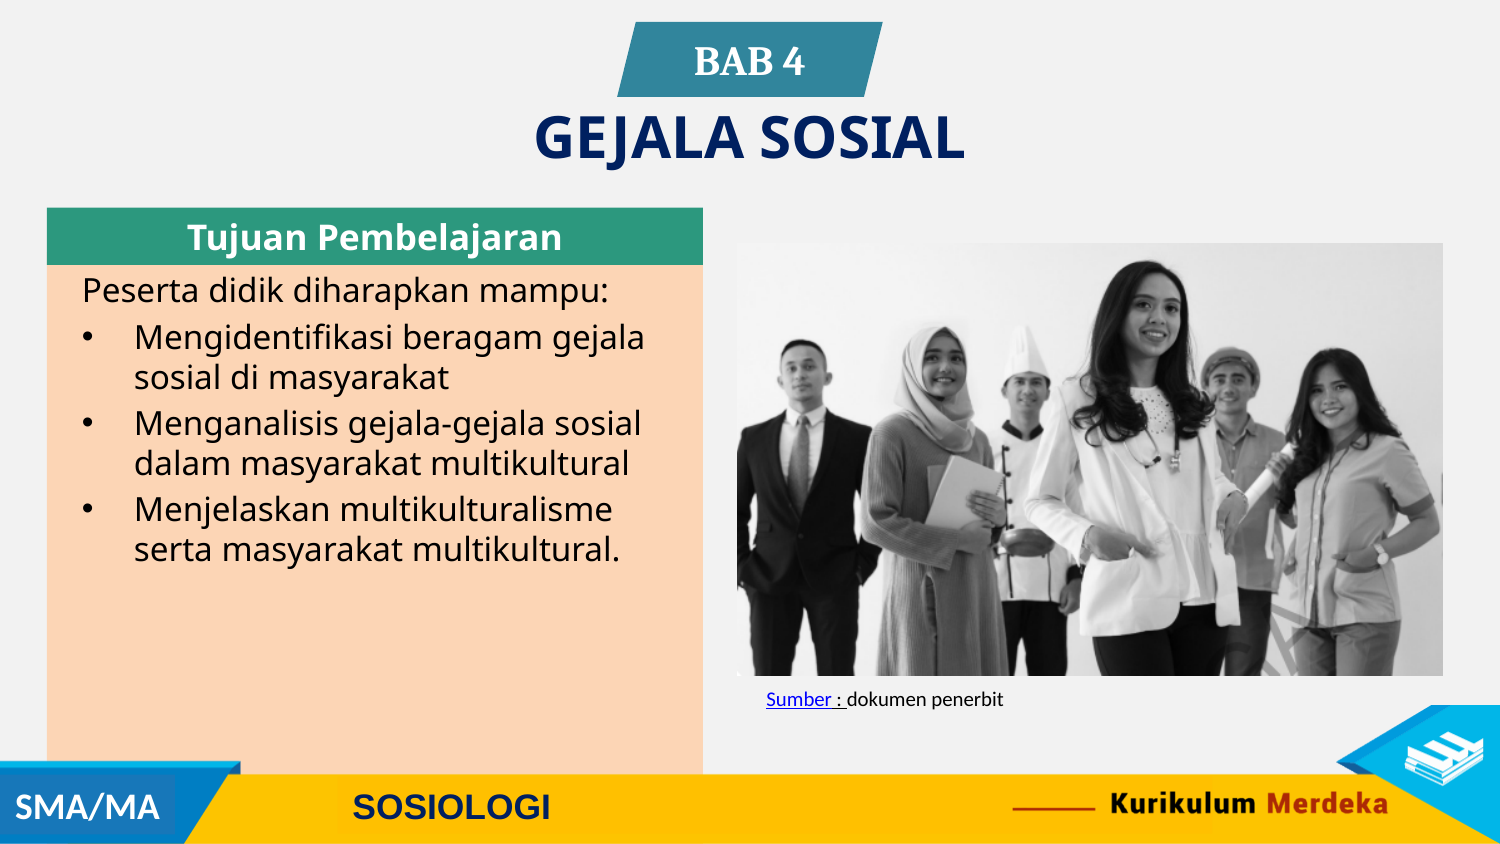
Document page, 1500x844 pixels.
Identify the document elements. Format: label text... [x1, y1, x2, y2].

text_box Sumber : dokumen penerbit [751, 685, 1020, 704]
picture [737, 243, 1443, 676]
text_box GEJALA SOSIAL [195, 97, 1305, 174]
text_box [616, 21, 883, 97]
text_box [46, 207, 704, 694]
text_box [0, 705, 1500, 844]
